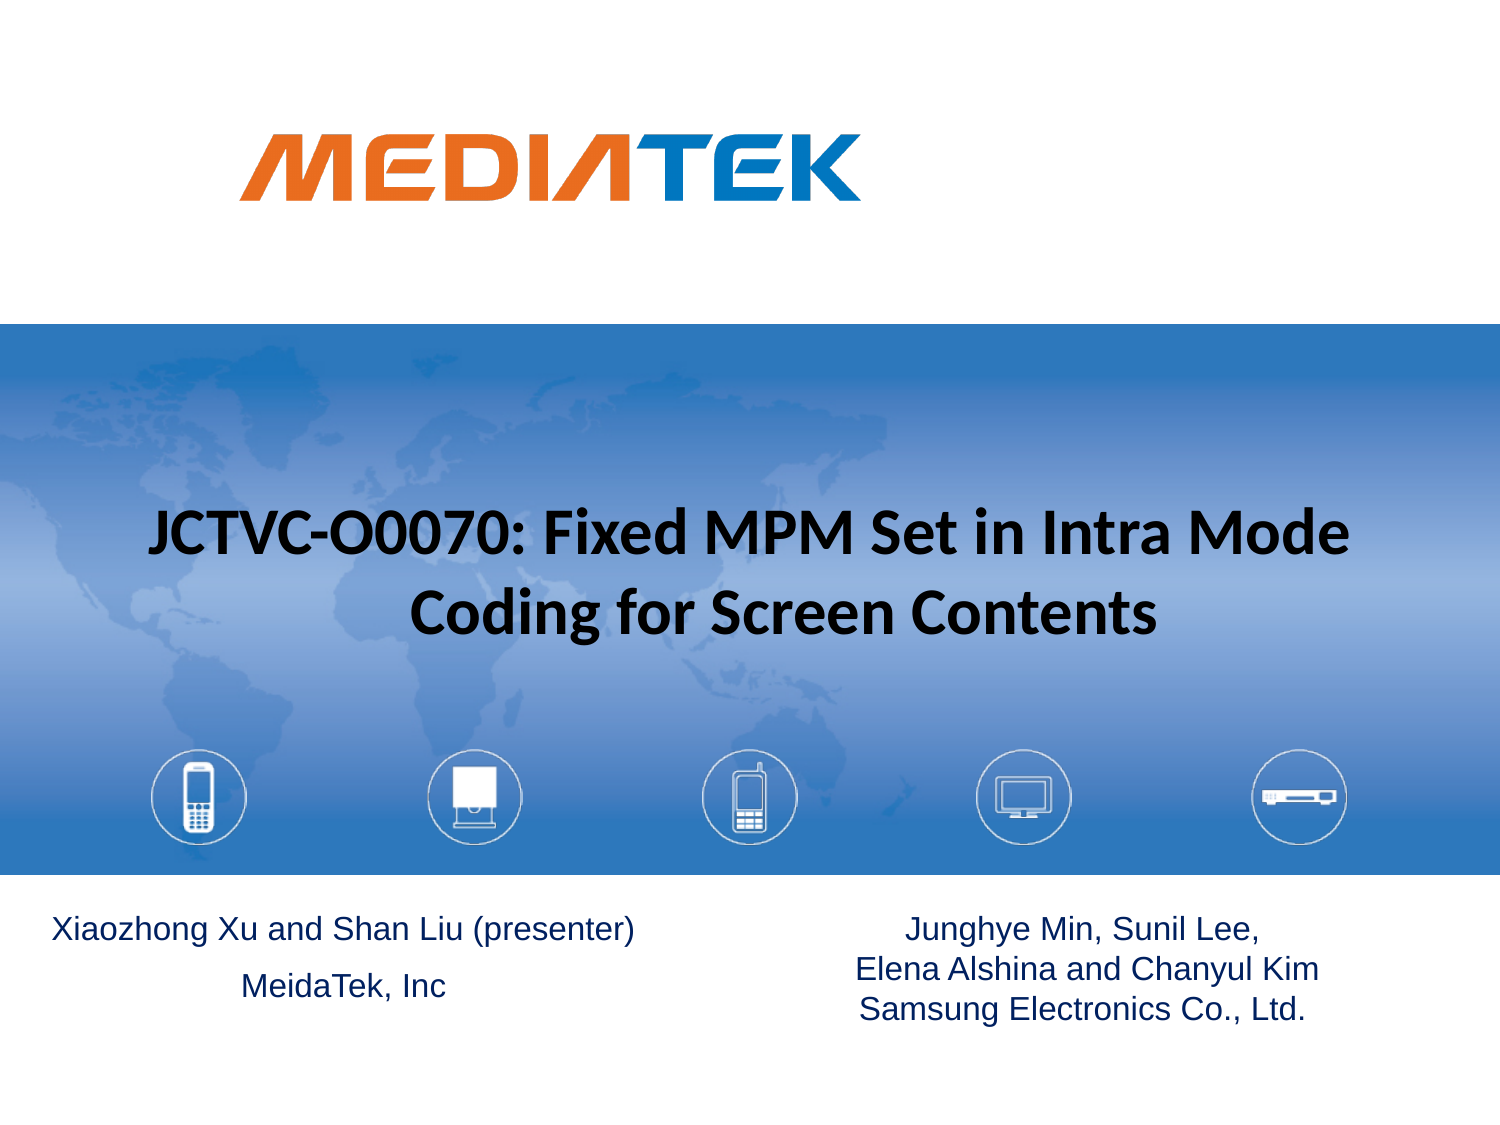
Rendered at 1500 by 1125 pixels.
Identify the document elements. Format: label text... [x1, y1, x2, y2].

picture [0, 324, 1500, 875]
text_box Junghye Min, Sunil Lee, Elena Alshina and Chanyul Kim Samsung Electronics Co., Ltd. [837, 899, 1338, 1035]
picture [239, 134, 861, 201]
text_box Xiaozhong Xu and Shan Liu (presenter) MeidaTek, Inc [12, 899, 675, 1012]
title JCTVC-O0070: Fixed MPM Set in Intra Mode Coding for Screen Contents [50, 384, 1450, 751]
